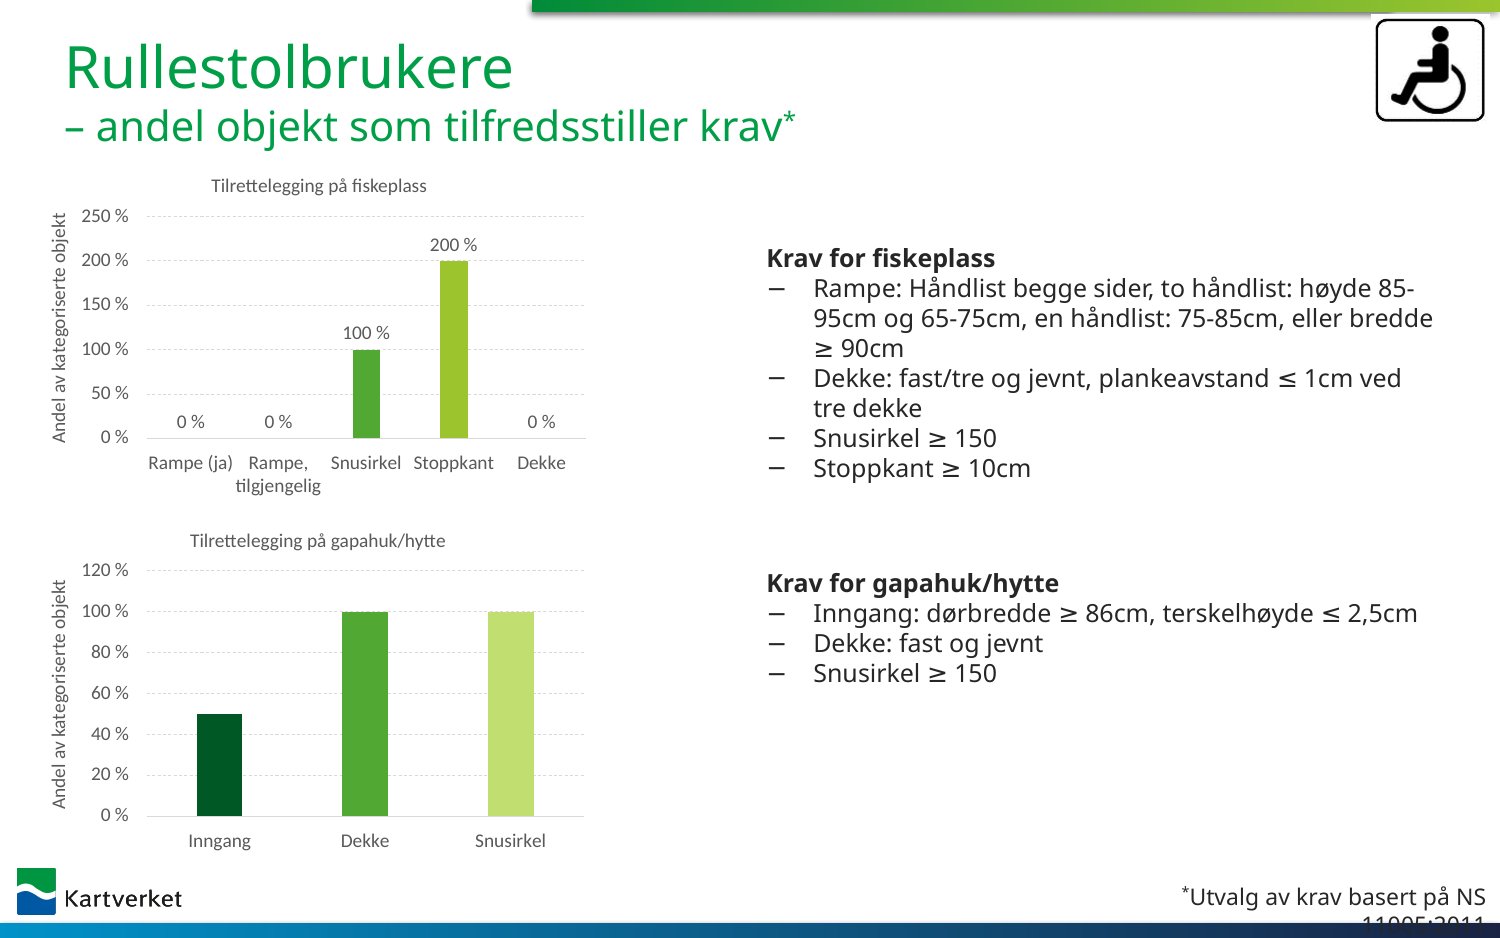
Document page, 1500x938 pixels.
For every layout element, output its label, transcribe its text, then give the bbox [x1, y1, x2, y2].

text_box *Utvalg av krav basert på NS 11005:2011 [1068, 873, 1500, 938]
text_box Krav for fiskeplass Rampe: Håndlist begge sider, to håndlist: høyde 85-95cm og 65-75cm, en håndlist: 75-85cm, eller bredde ≥ 90cm Dekke: fast/tre og jevnt, plankeavstand ≤ 1cm ved tre dekke Snusirkel ≥ 150 Stoppkant ≥ 10cm [751, 235, 1452, 490]
picture [41, 520, 595, 859]
text_box Krav for gapahuk/hytte Inngang: dørbredde ≥ 86cm, terskelhøyde ≤ 2,5cm Dekke: fast og jevnt Snusirkel ≥ 150 [751, 560, 1452, 695]
text_box Rullestolbrukere – andel objekt som tilfredsstiller krav* [49, 29, 1431, 158]
picture [1371, 13, 1491, 127]
picture [41, 166, 597, 505]
